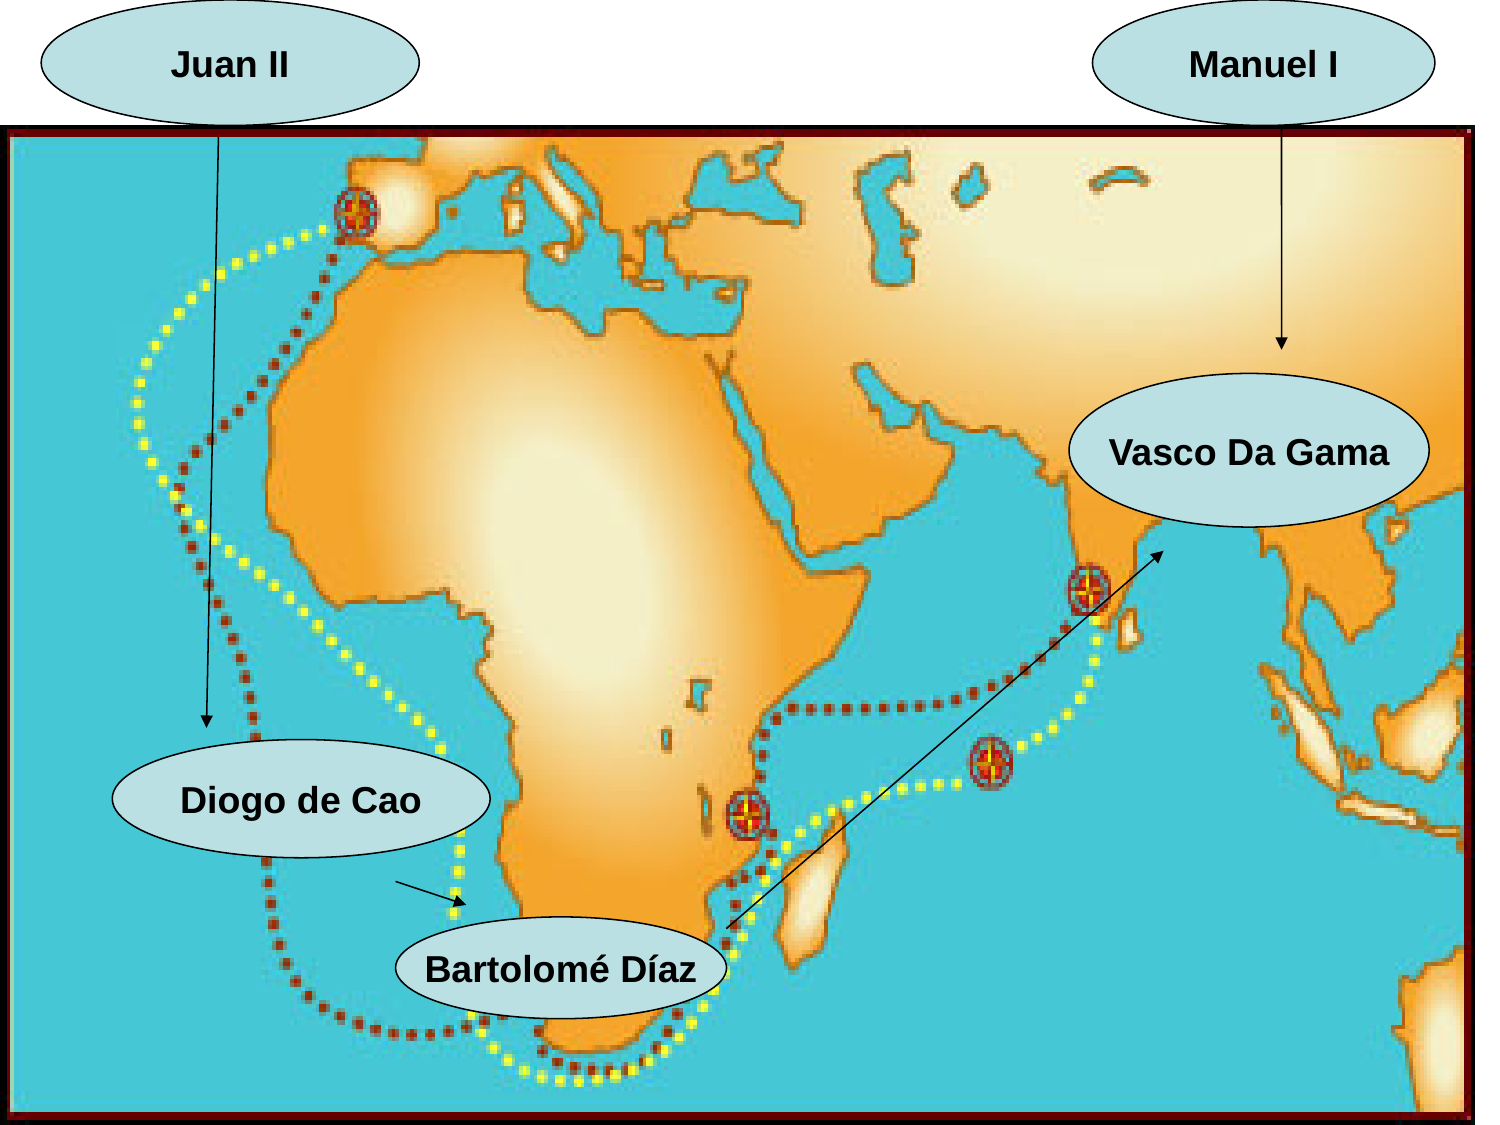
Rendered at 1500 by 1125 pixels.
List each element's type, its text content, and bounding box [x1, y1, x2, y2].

text_box Manuel I [1092, 0, 1435, 123]
picture [0, 125, 1475, 1125]
text_box Juan II [41, 0, 420, 123]
